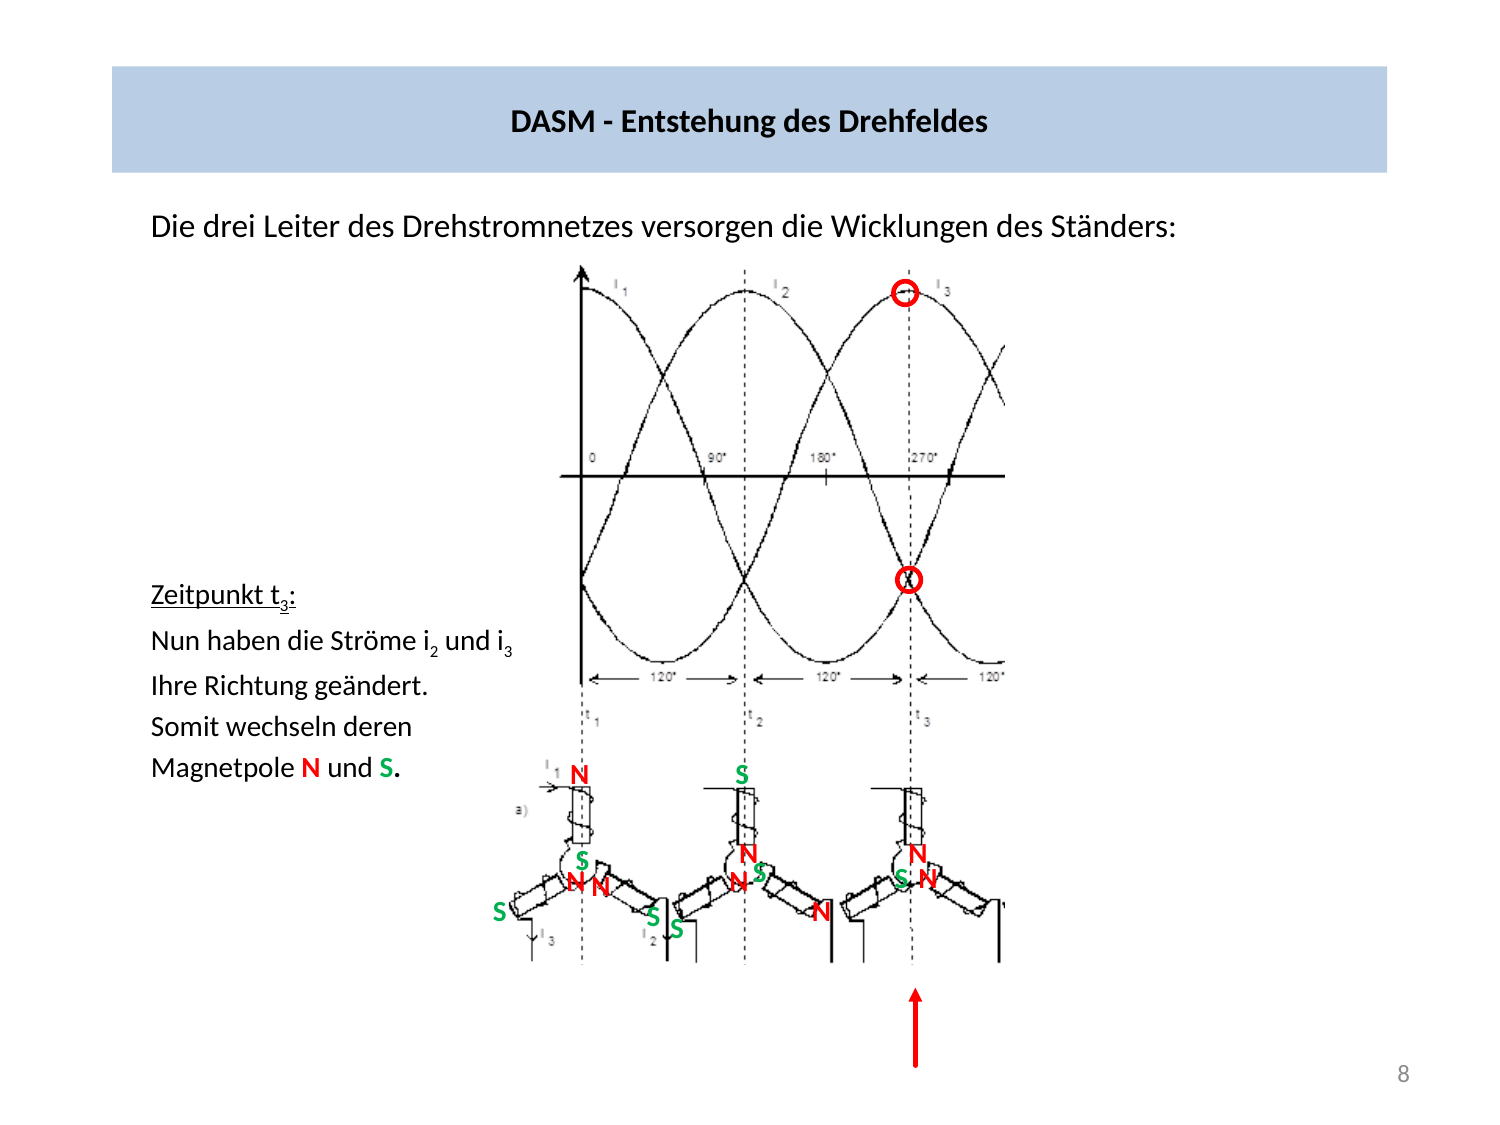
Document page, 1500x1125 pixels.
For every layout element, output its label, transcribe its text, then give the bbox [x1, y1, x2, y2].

subtitle Die drei Leiter des Drehstromnetzes versorgen die Wicklungen des Ständers: Zeitpunkt t3: Nun haben die Ströme i2 und i3 Ihre Richtung geändert. Somit wechseln deren Magnetpole N und S. [135, 196, 1400, 1047]
picture [508, 245, 1006, 965]
title DASM - Entstehung des Drehfeldes [112, 66, 1388, 173]
text_box S [478, 884, 503, 935]
slide_number 8 [1074, 1042, 1425, 1103]
